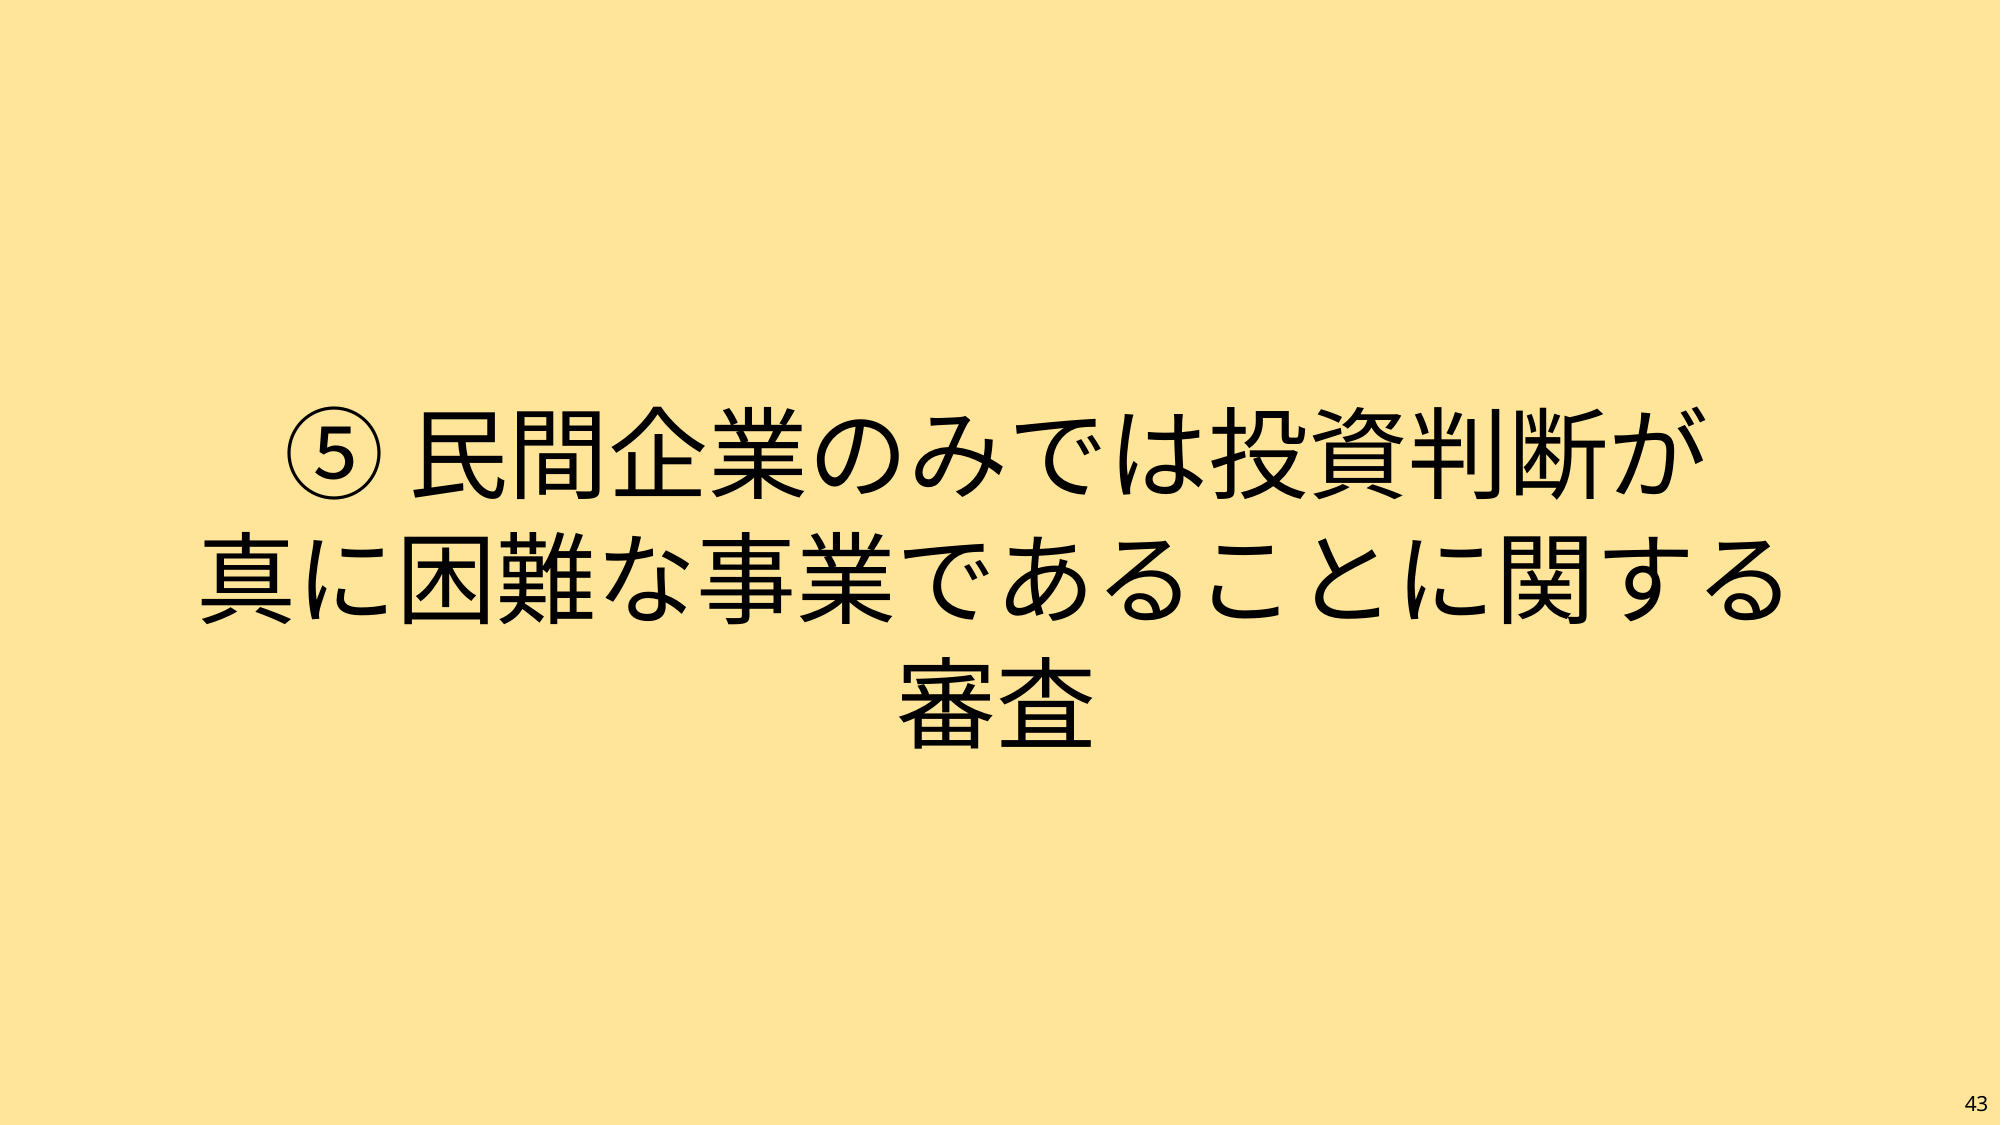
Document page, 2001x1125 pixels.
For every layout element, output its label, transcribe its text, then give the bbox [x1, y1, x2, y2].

text_box ⑤民間企業のみでは投資判断が 真に困難な事業であることに関する審査 [125, 298, 1867, 827]
